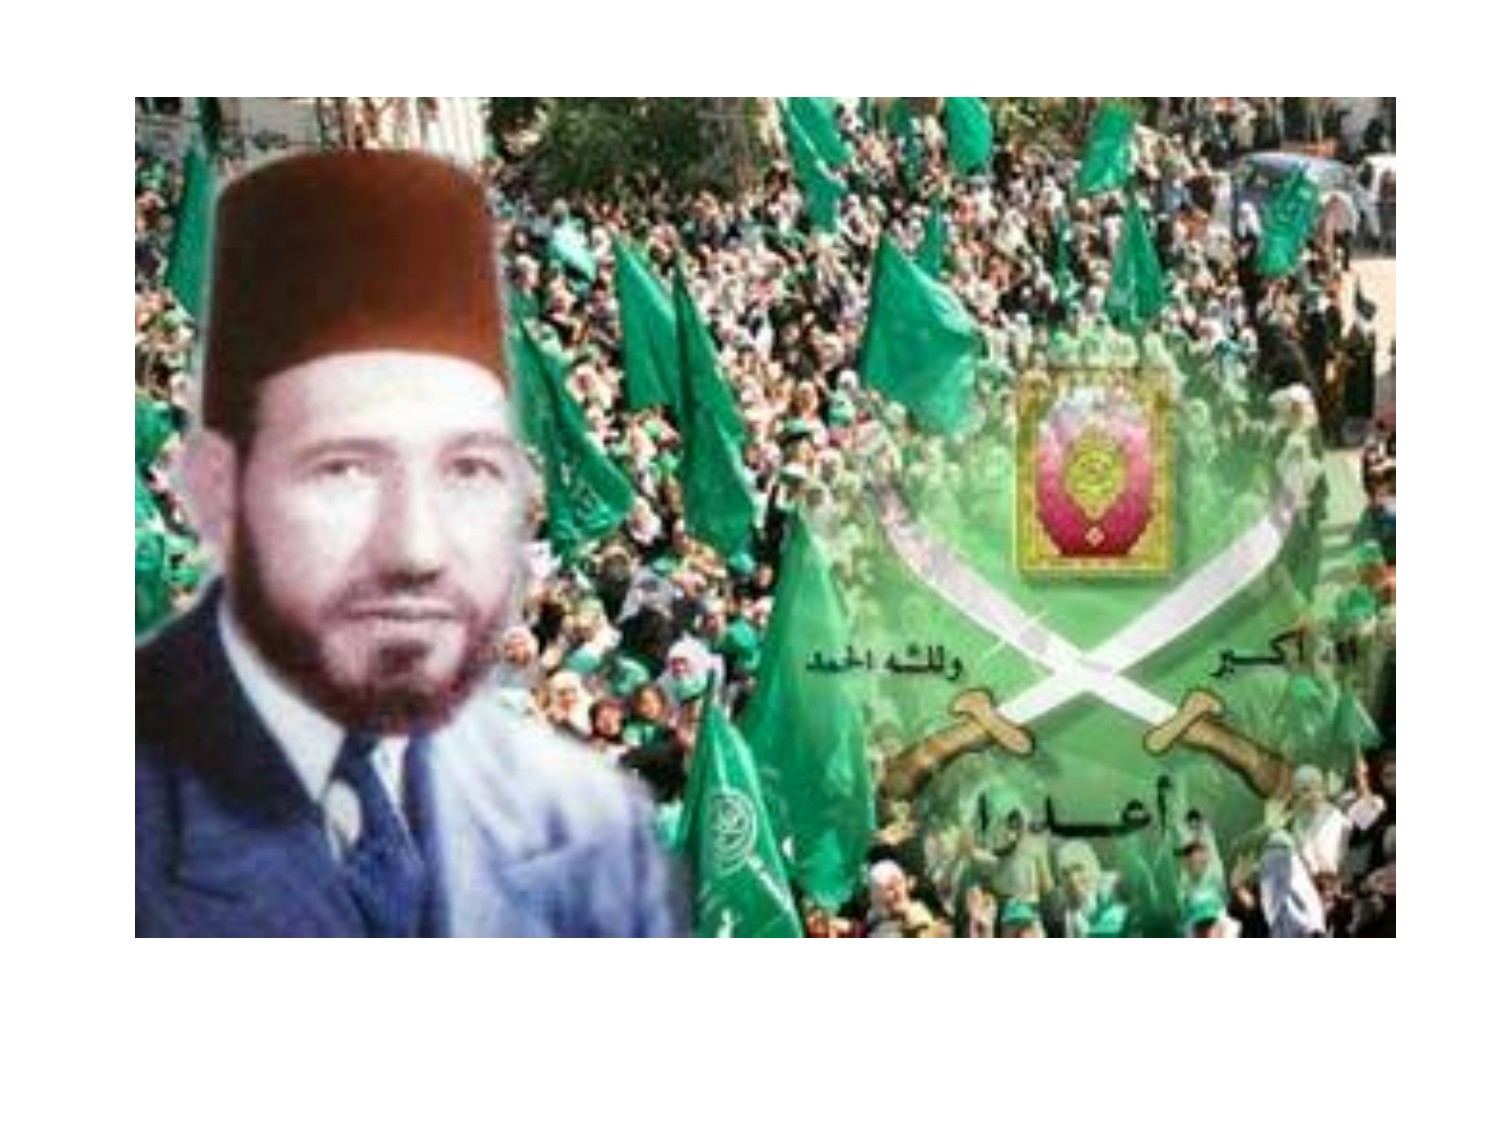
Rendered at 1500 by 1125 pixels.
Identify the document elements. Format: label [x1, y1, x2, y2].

picture [135, 97, 1396, 938]
